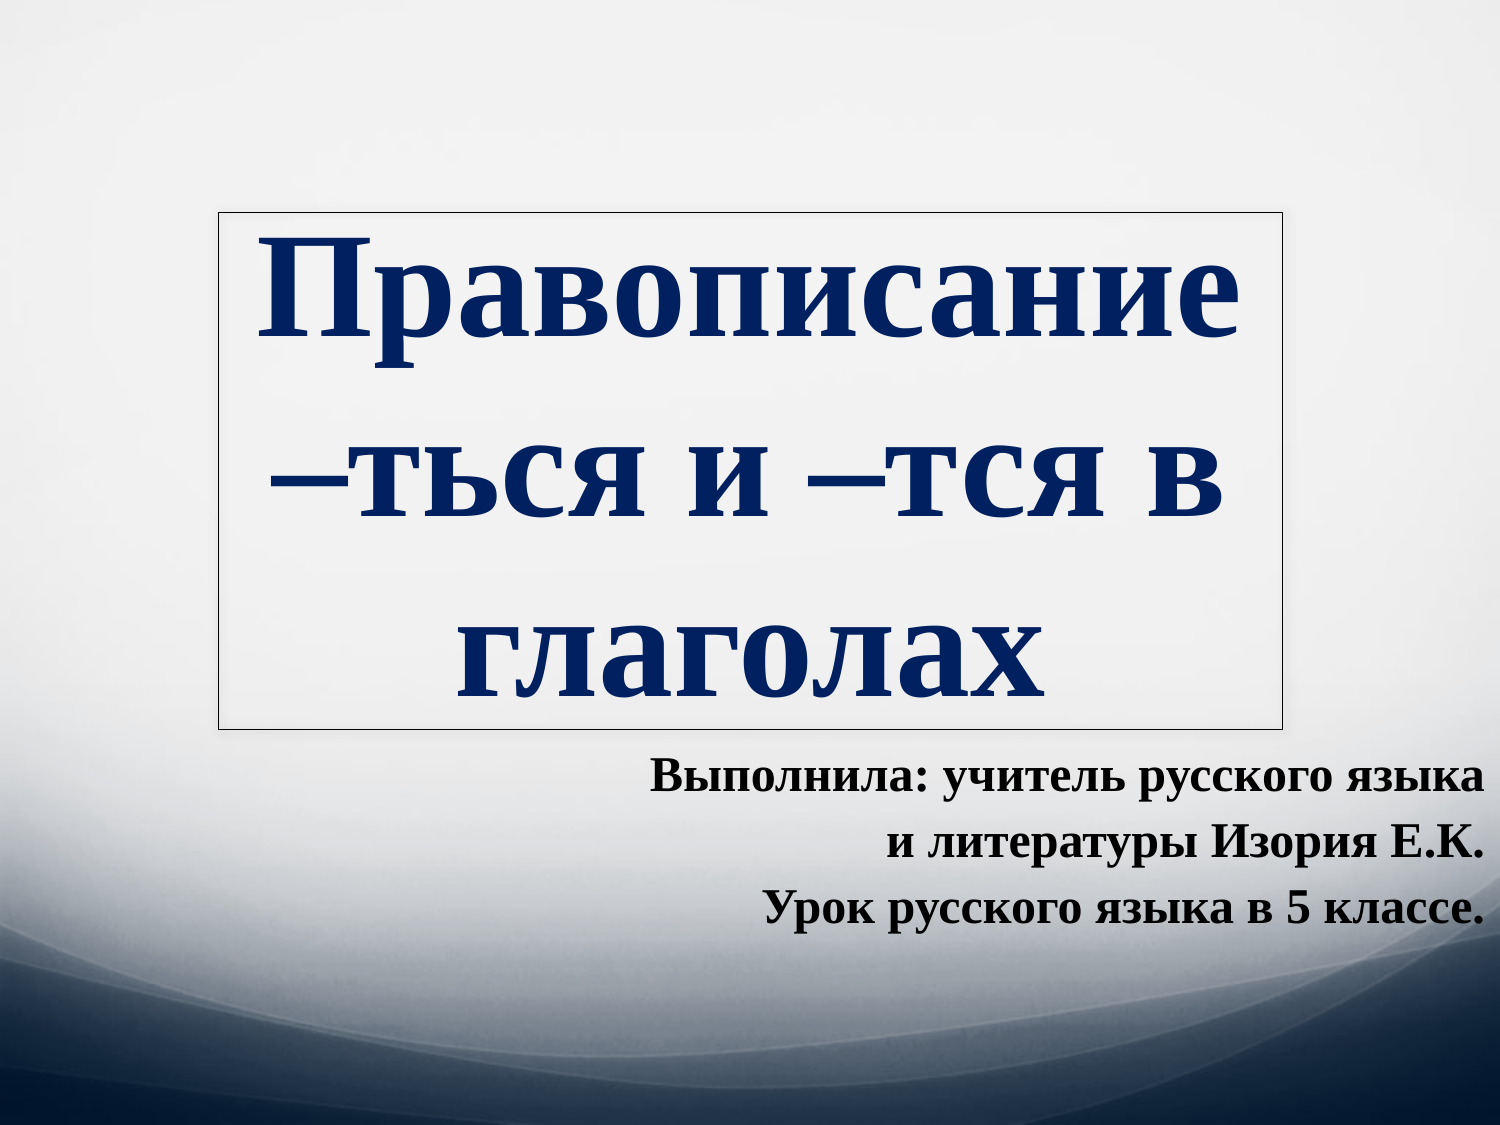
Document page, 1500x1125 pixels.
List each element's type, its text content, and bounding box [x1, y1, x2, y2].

title Правописание –ться и –тся в глаголах [217, 207, 1283, 734]
subtitle Выполнила: учитель русского языка и литературы Изория Е.К. Урок русского языка в 5 классе. [391, 733, 1500, 1010]
